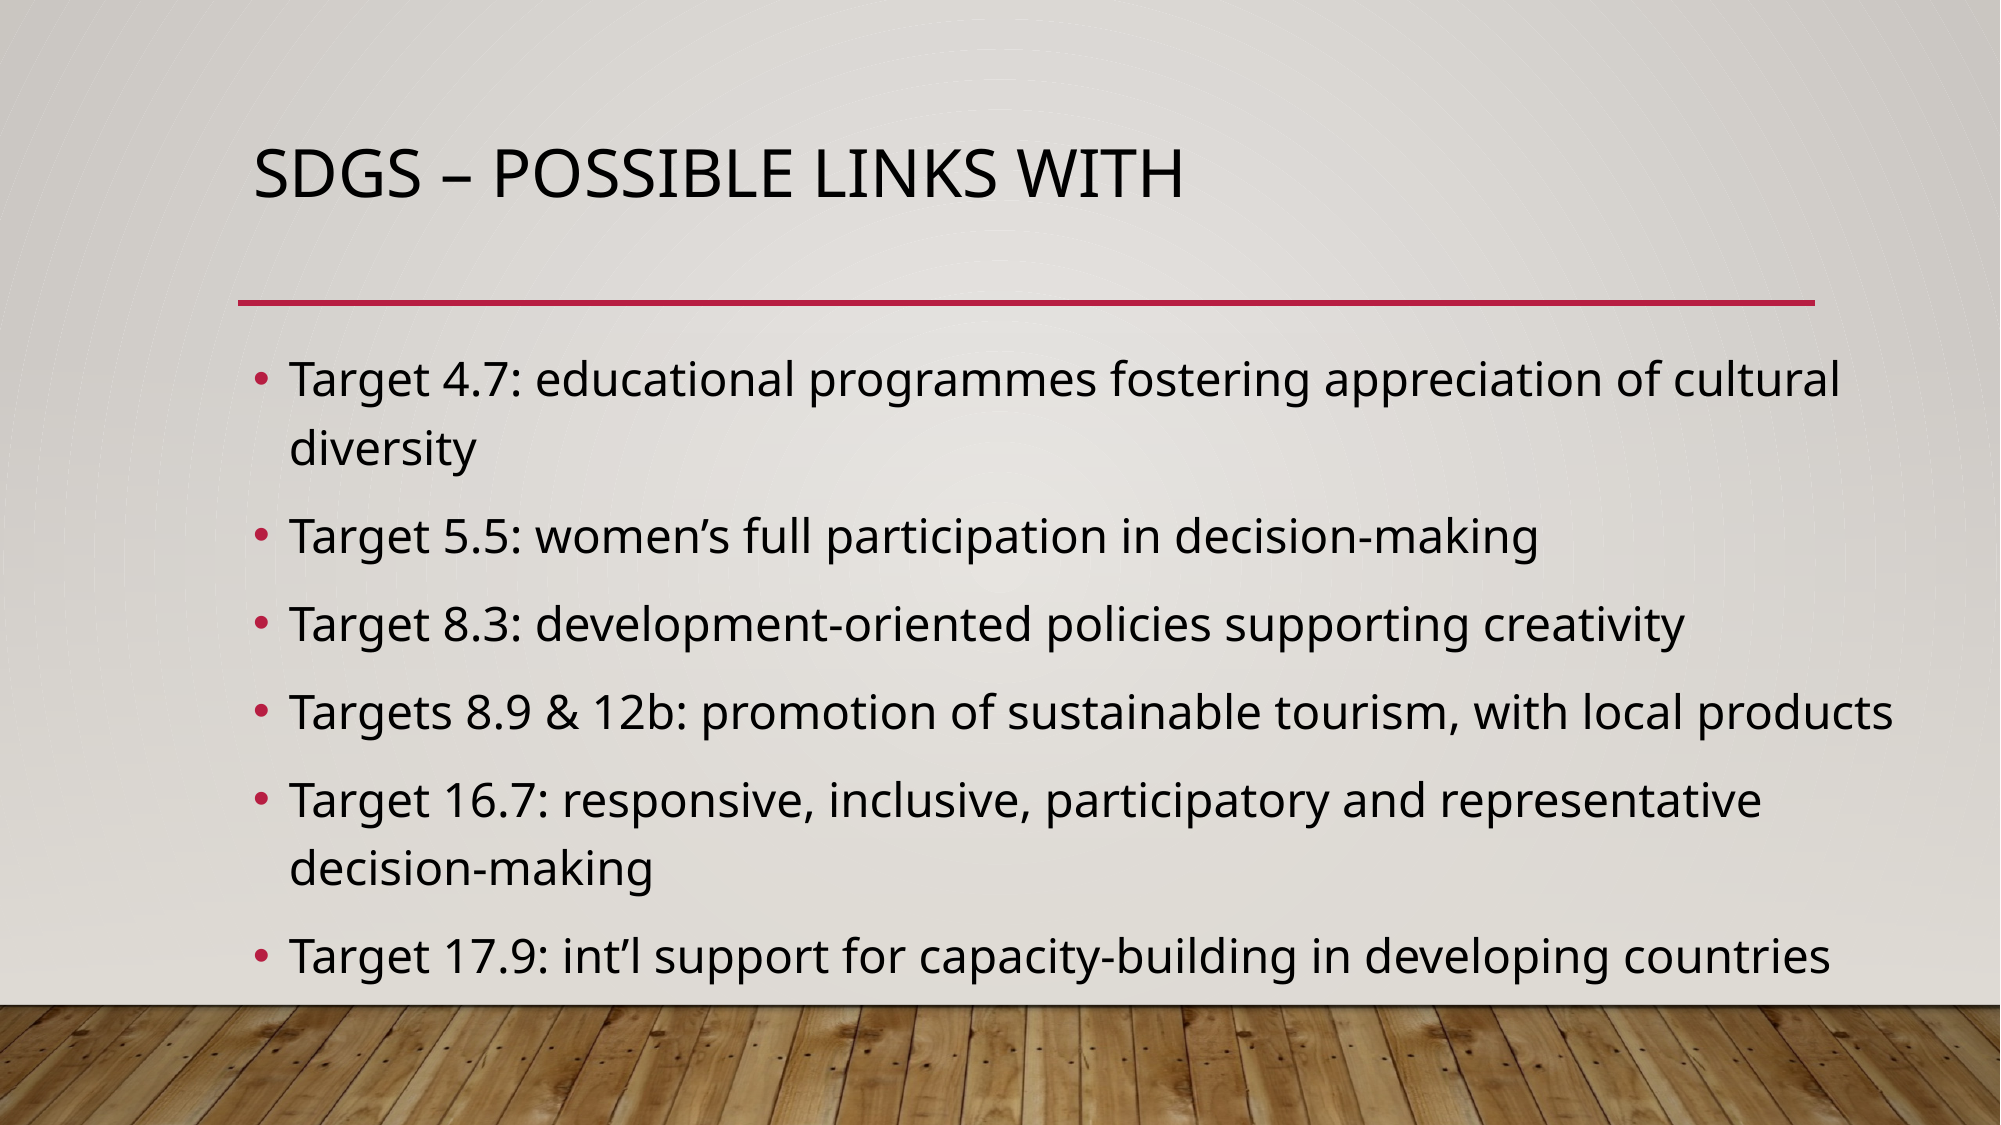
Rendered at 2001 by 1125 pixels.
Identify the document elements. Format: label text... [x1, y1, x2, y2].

list Target 4.7: educational programmes fostering appreciation of cultural diversity Target 5.5: women’s full participation in decision-making Target 8.3: development-oriented policies supporting creativity Targets 8.9 & 12b: promotion of sustainable tourism, with local products Target 16.7: responsive, inclusive, participatory and representative decision-making Target 17.9: int’l support for capacity-building in developing countries [238, 330, 1918, 1016]
picture [0, 1005, 2000, 1125]
title Sdgs – possible links with [238, 131, 1814, 305]
